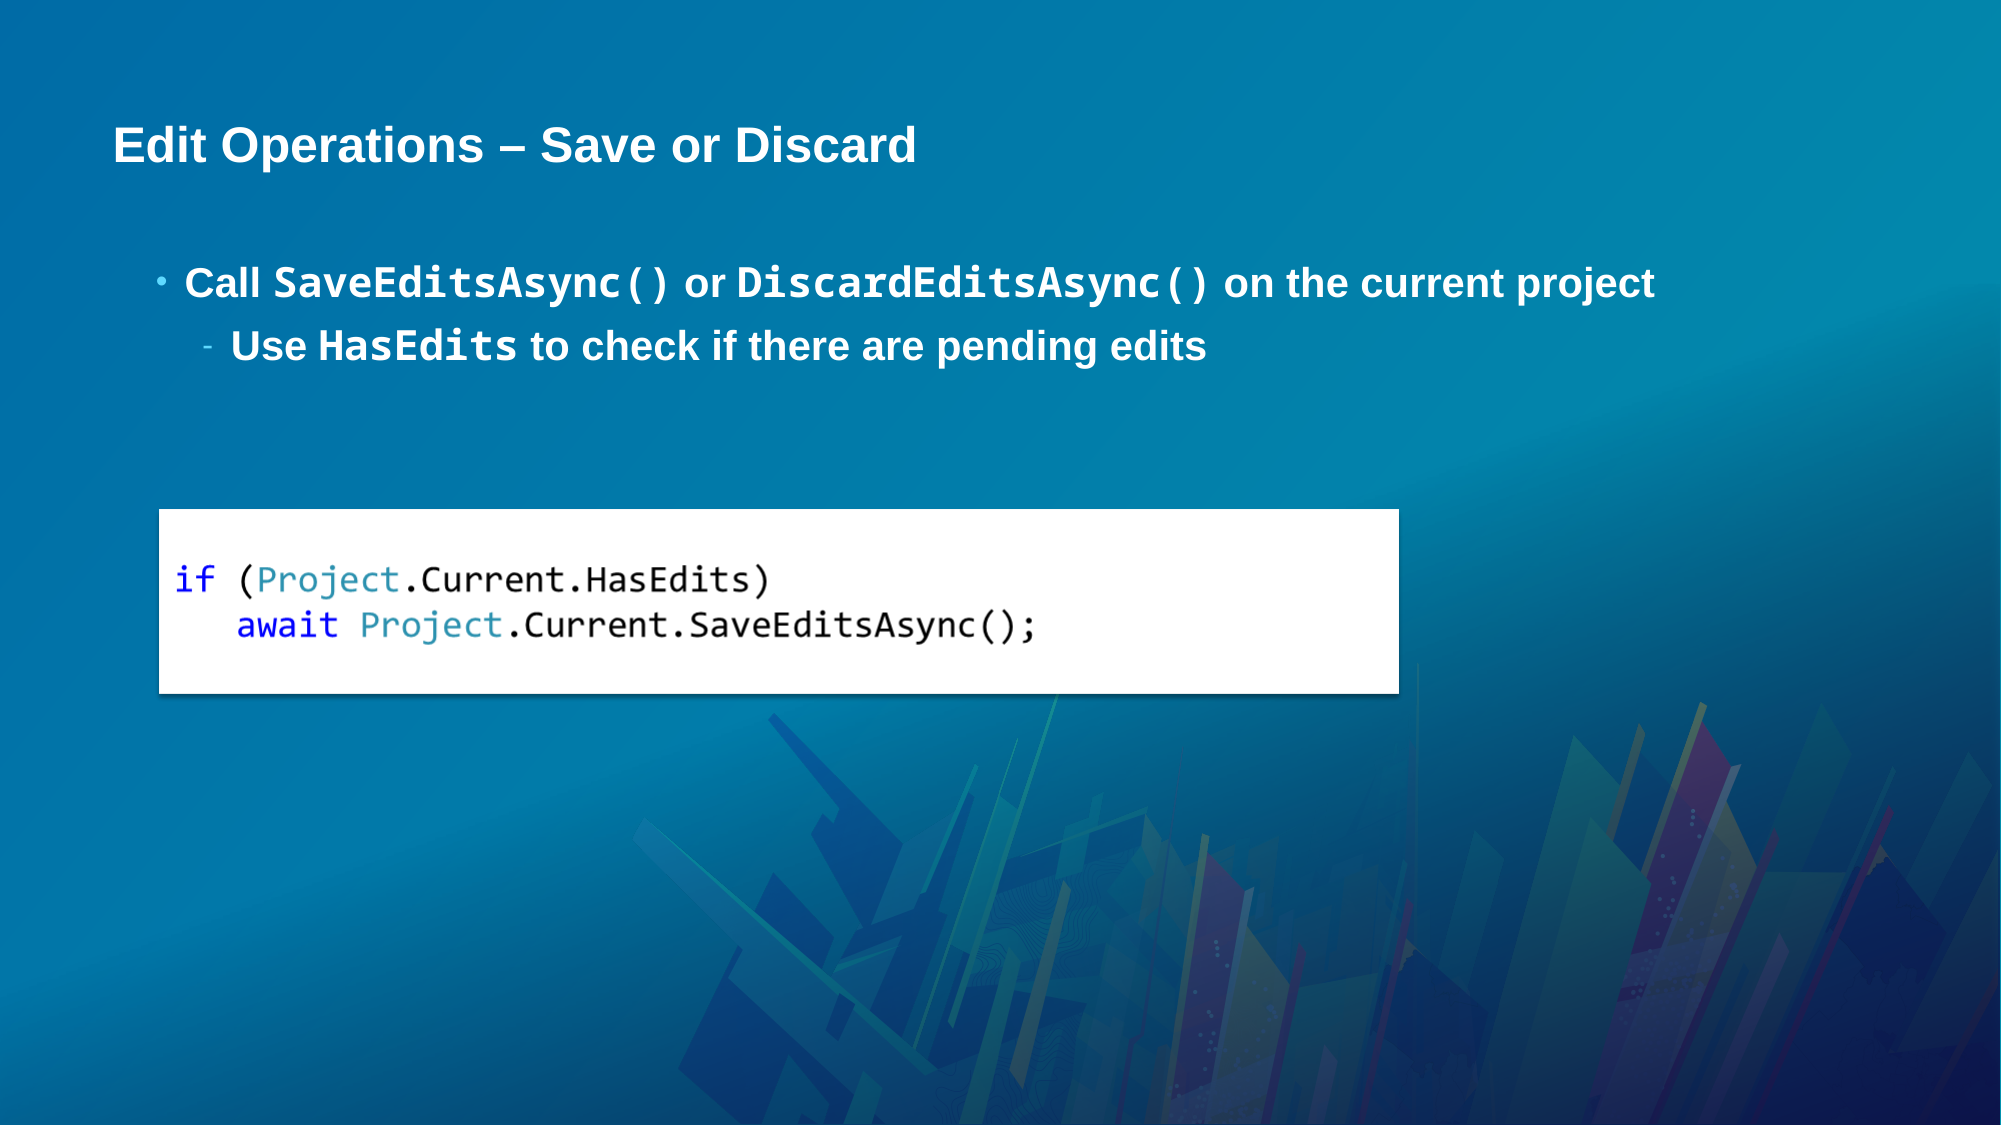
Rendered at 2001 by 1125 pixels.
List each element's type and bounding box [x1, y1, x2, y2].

picture [160, 510, 1398, 696]
text_box [0, 0, 2000, 1125]
